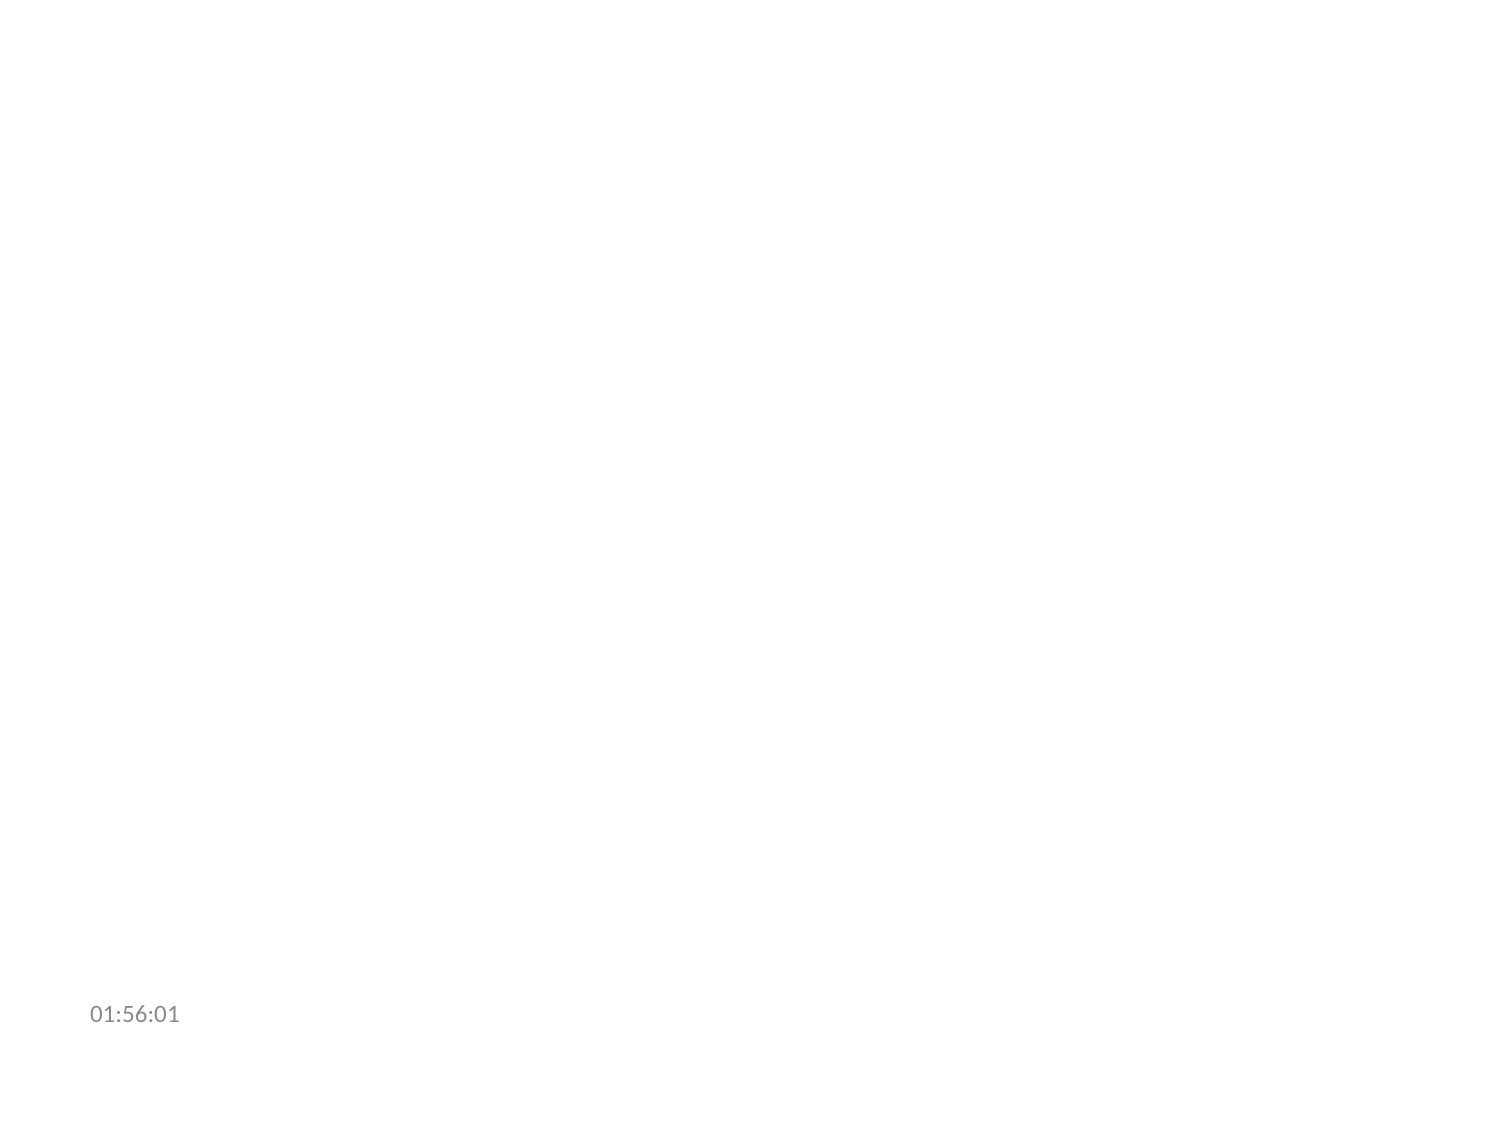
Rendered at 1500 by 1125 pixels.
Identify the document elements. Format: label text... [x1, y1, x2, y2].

text_box 15:35:09 [75, 982, 425, 1043]
